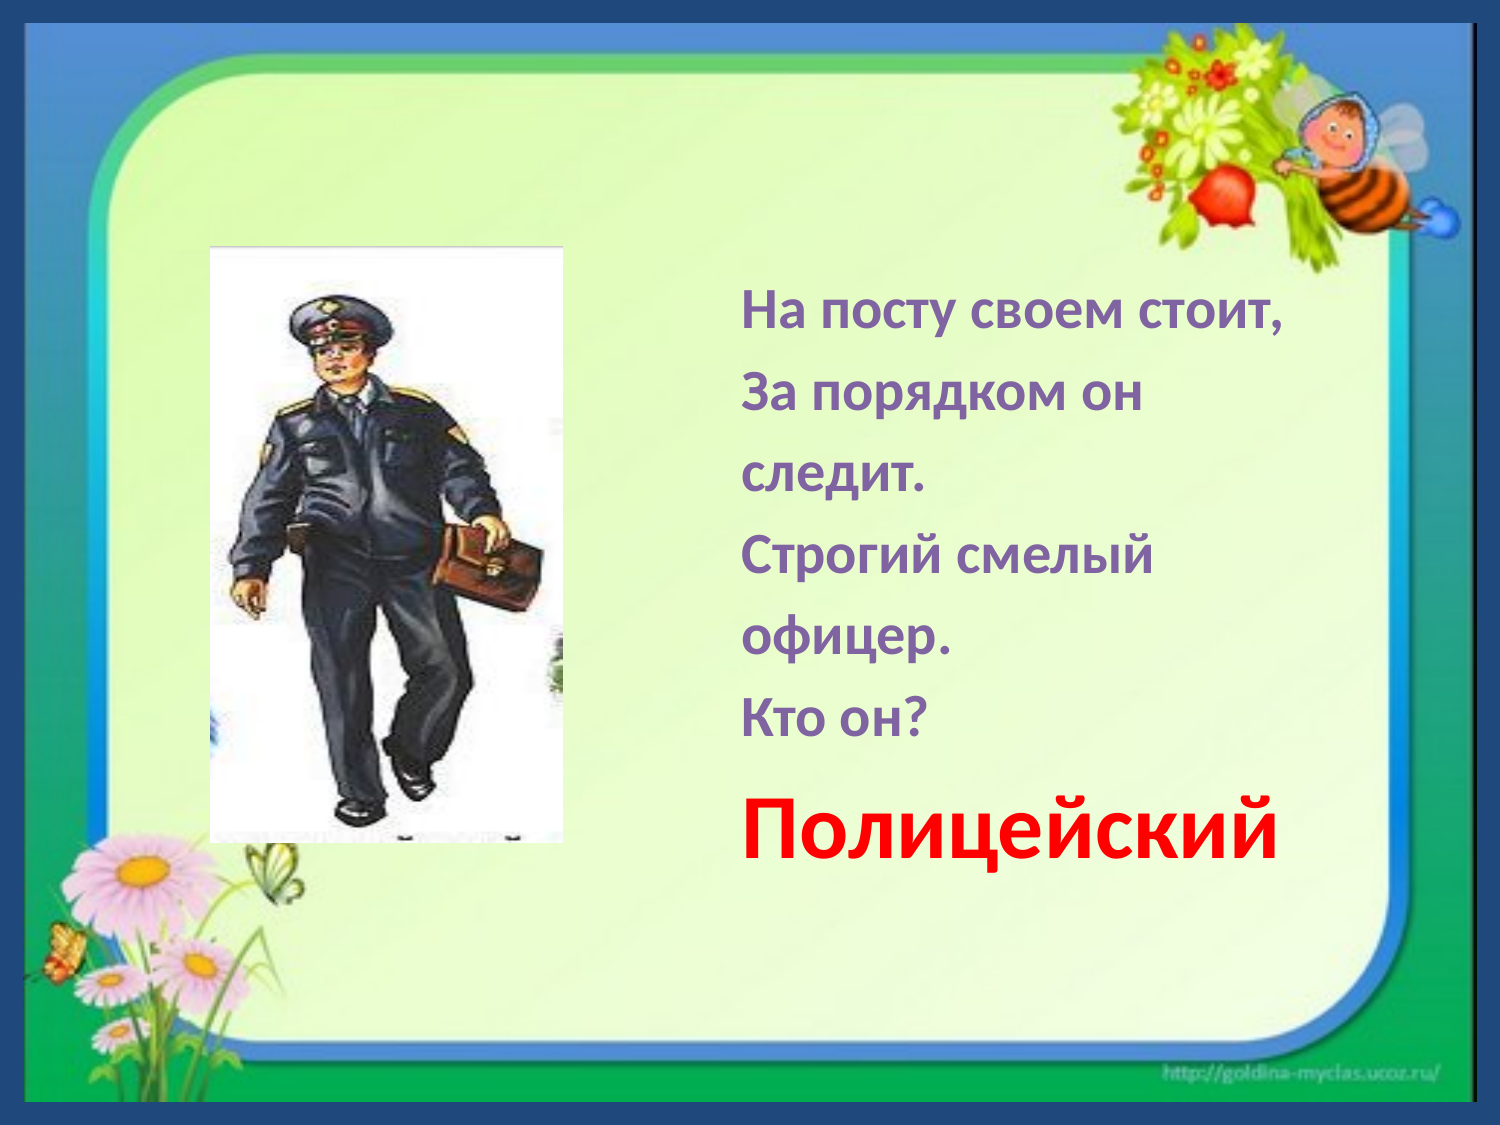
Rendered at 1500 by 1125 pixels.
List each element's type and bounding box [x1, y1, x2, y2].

list [210, 245, 563, 843]
picture [23, 23, 1477, 1102]
